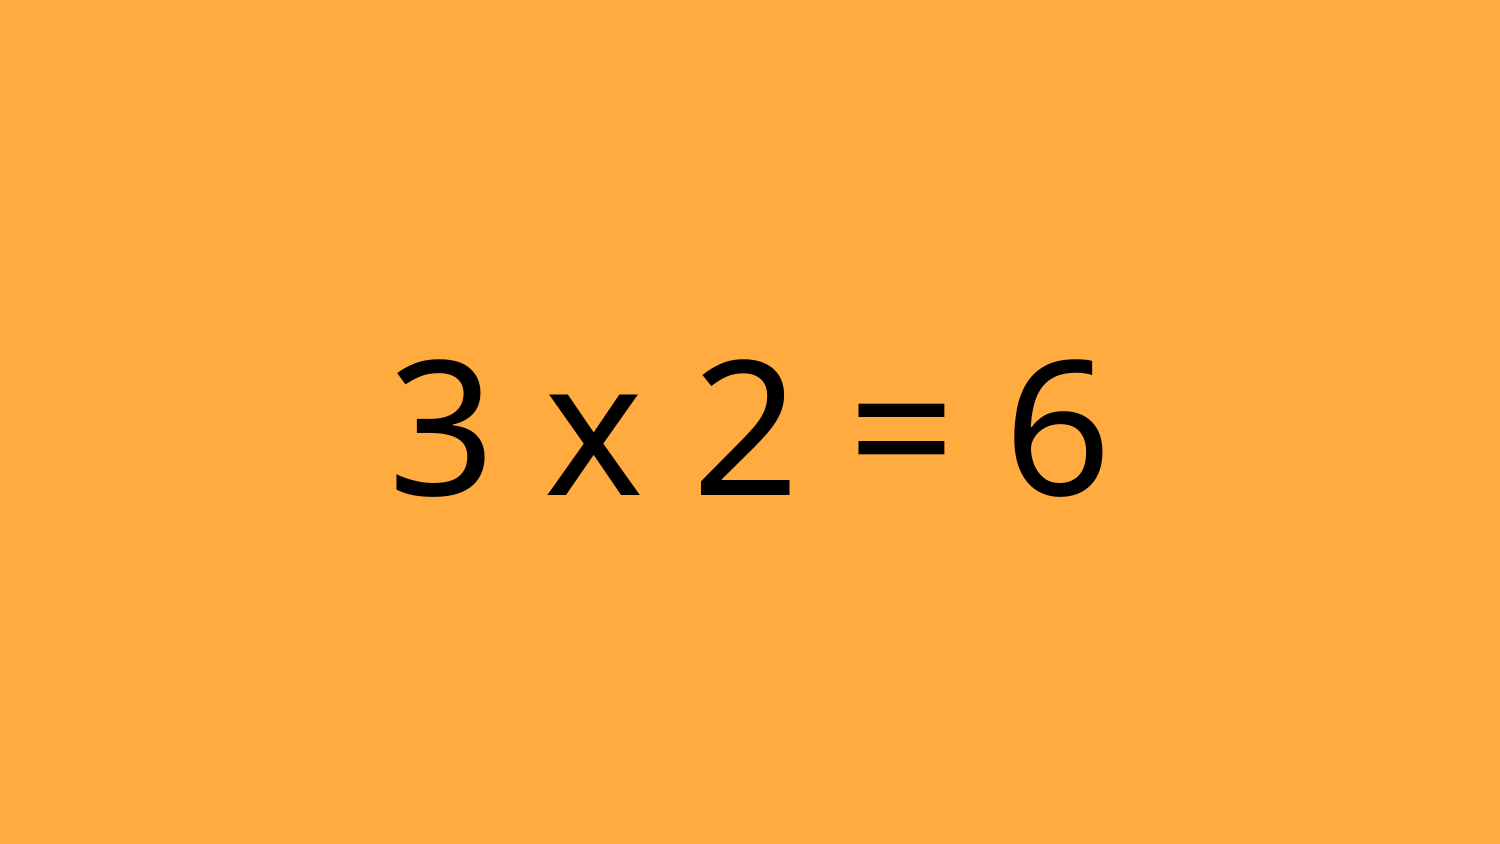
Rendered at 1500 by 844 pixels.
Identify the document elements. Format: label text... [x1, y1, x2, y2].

text_box 3 x 2 = 6 [0, 293, 1500, 548]
